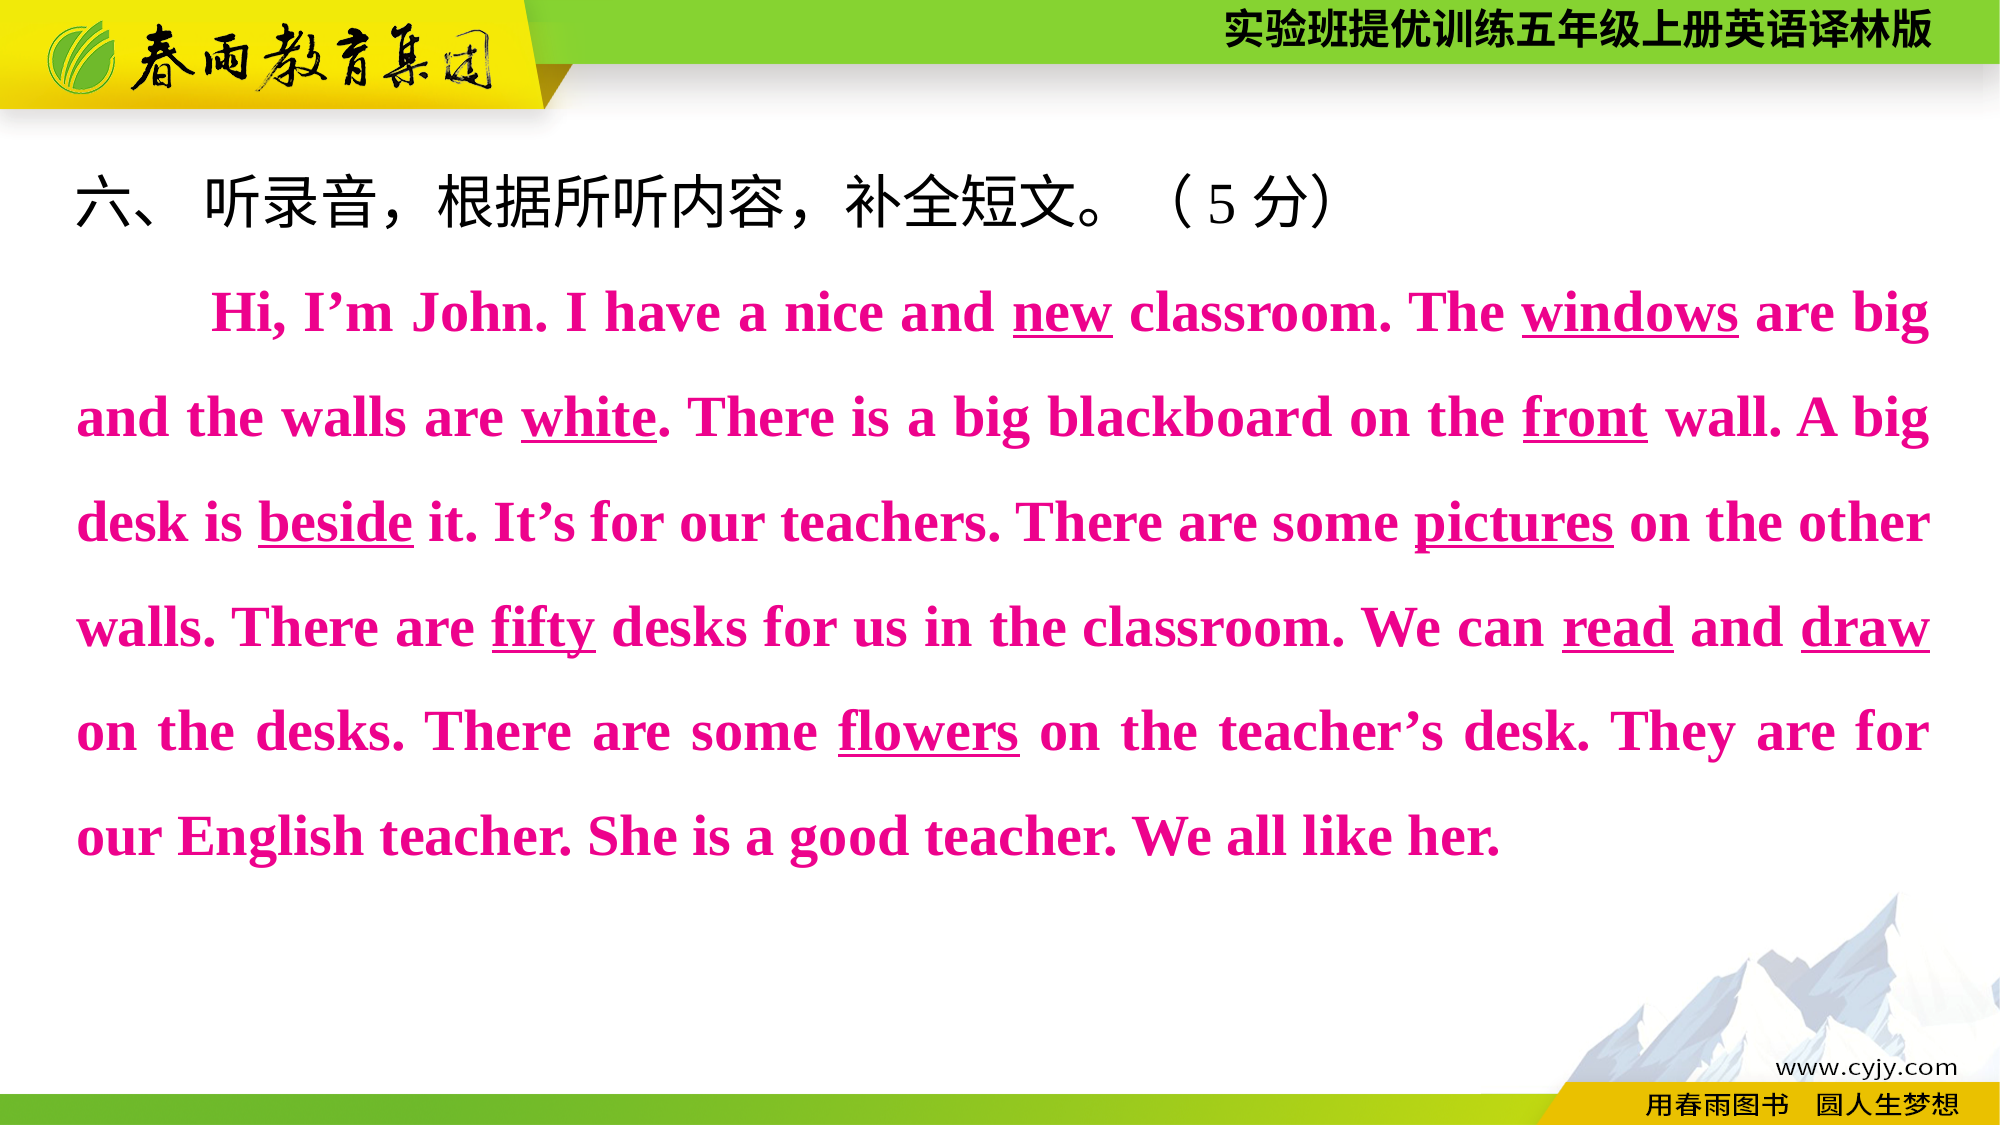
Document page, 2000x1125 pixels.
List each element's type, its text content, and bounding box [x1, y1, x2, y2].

list 六、 听录音，根据所听内容，补全短文。（5分） [59, 122, 1944, 231]
picture [0, 0, 2000, 1125]
text_box Hi, I’m John. I have a nice and new classroom. The windows are big and the walls are white. There is a big blackboard on the front wall. A big desk is beside it. It’s for our teachers. There are some pictures on the other walls. There are fifty desks for us in the classroom. We can read and draw on the desks. There are some flowers on the teacher’s desk. They are for our English teacher. She is a good teacher. We all like her. [61, 230, 1946, 875]
